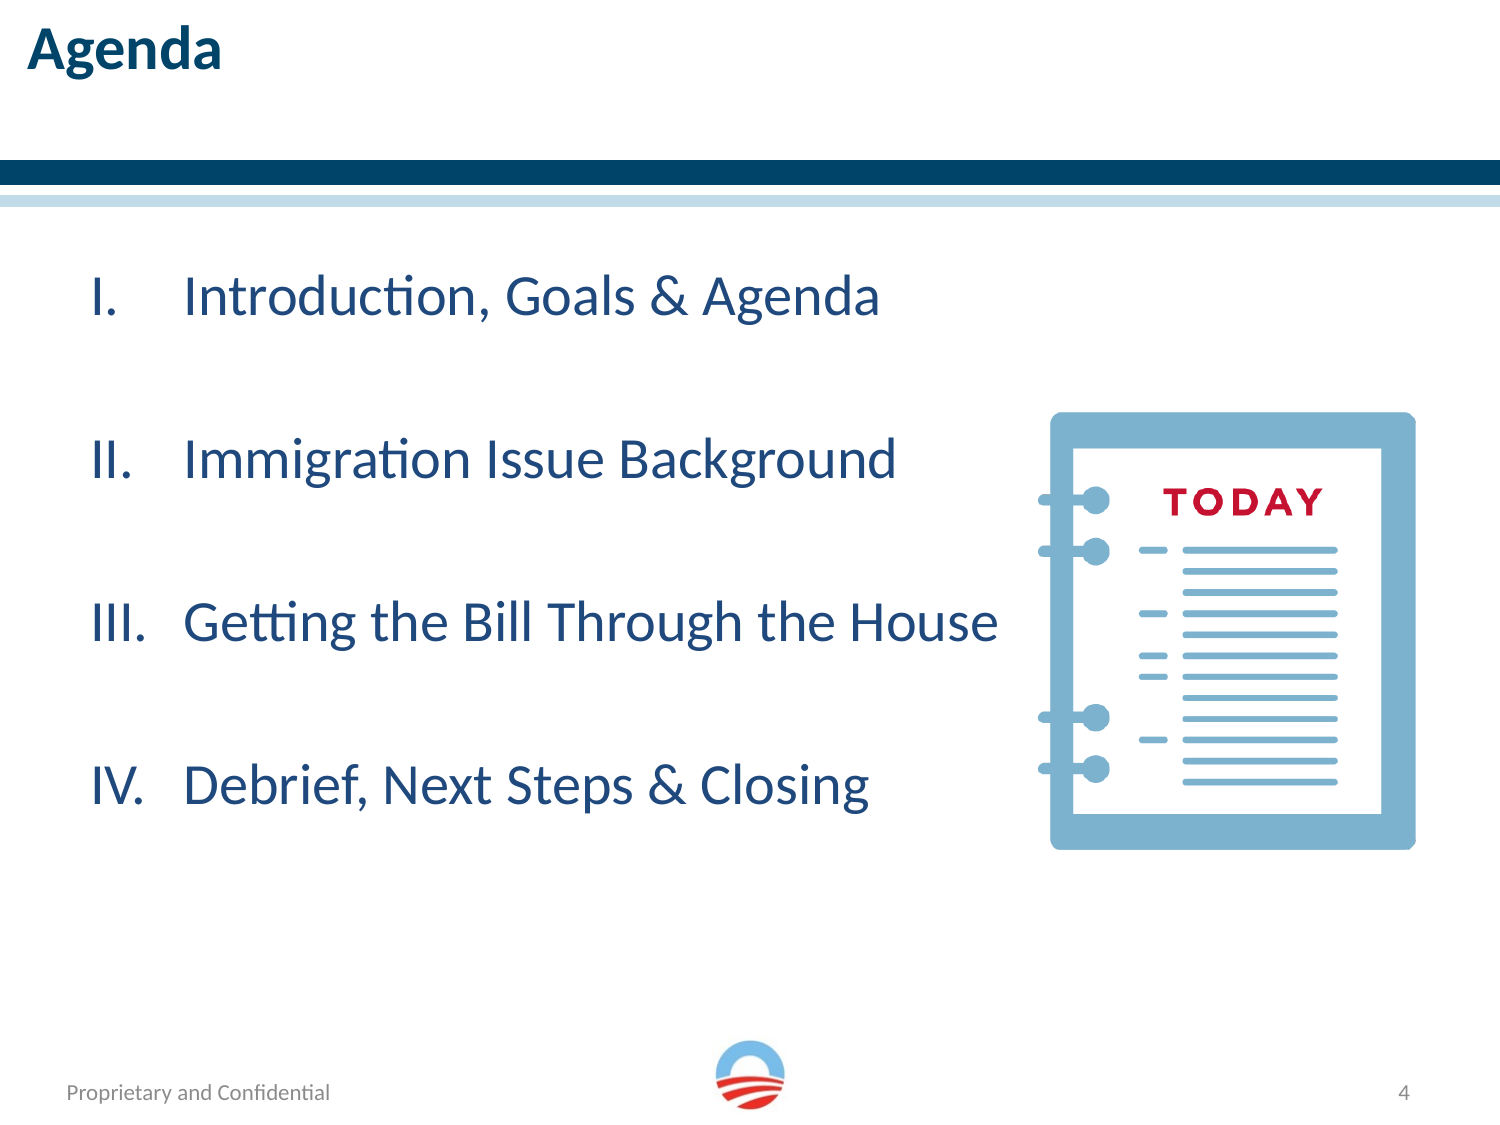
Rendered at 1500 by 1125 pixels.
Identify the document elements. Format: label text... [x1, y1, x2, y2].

picture [1037, 412, 1416, 851]
picture [712, 1037, 788, 1113]
title Agenda [12, 0, 1363, 188]
list Introduction, Goals & Agenda Immigration Issue Background Getting the Bill Through the House Debrief, Next Steps & Closing [75, 249, 1100, 975]
slide_number 4 [1074, 1065, 1425, 1118]
